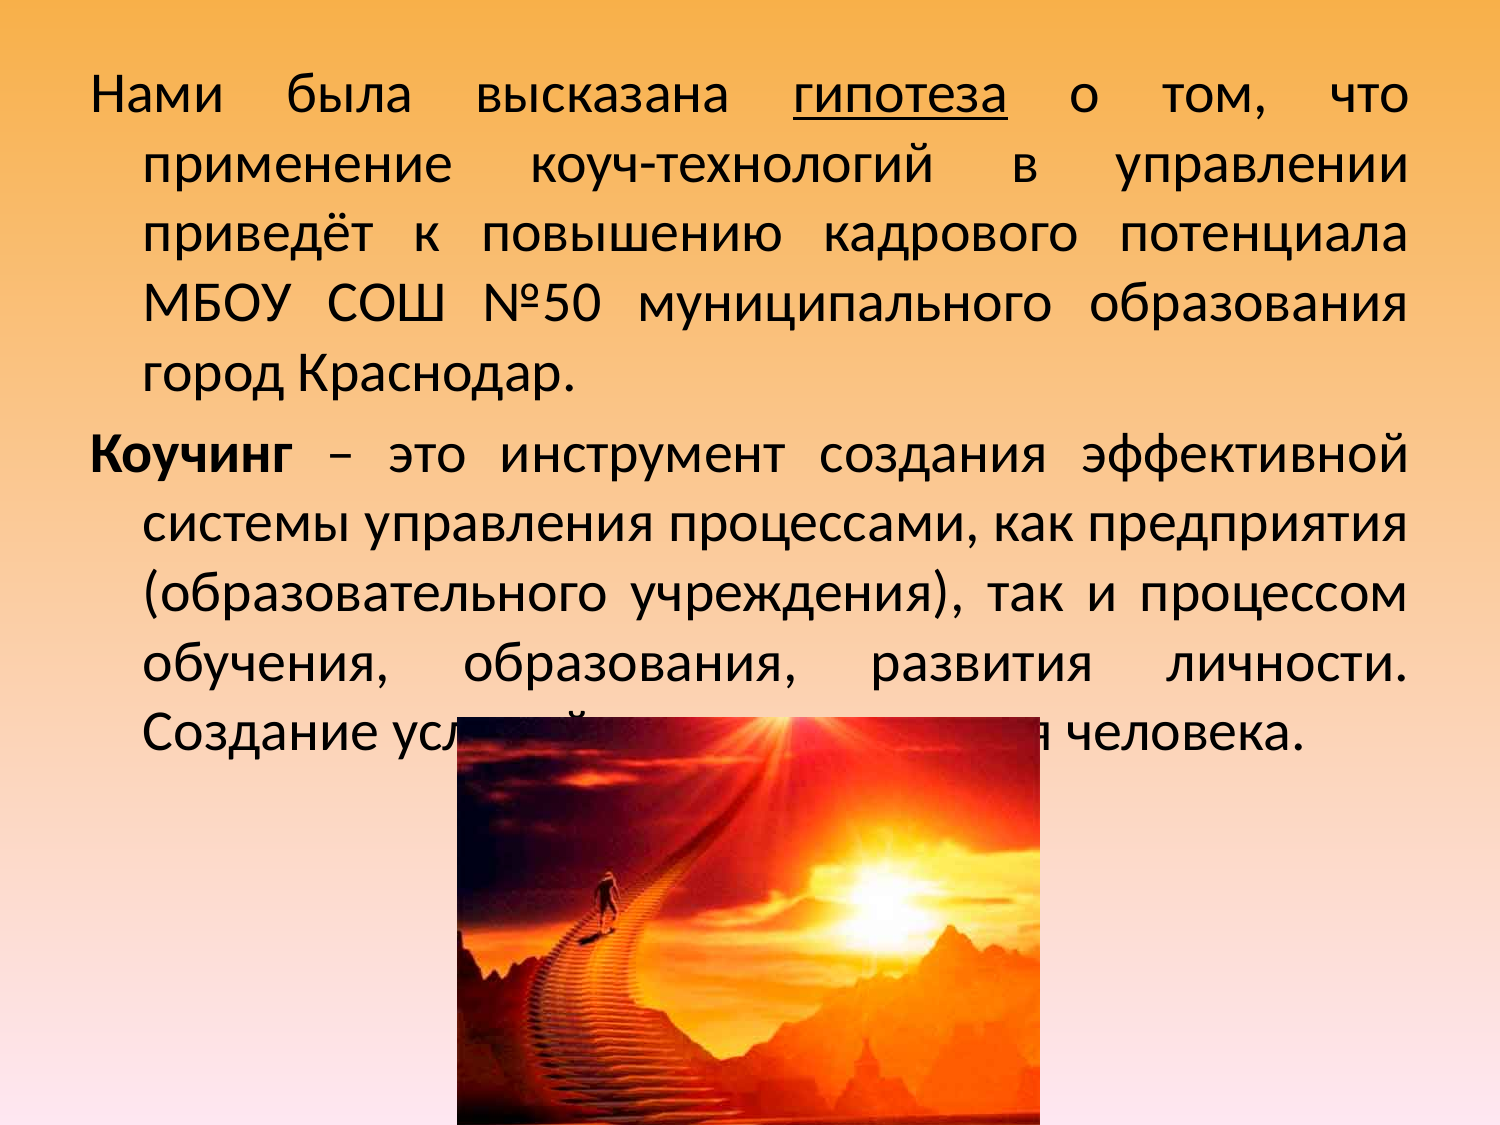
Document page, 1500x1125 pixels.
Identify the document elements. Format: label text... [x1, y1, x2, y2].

list Нами была высказана гипотеза о том, что применение коуч-технологий в управлении приведёт к повышению кадрового потенциала МБОУ СОШ №50 муниципального образования город Краснодар. Коучинг – это инструмент создания эффективной системы управления процессами, как предприятия (образовательного учреждения), так и процессом обучения, образования, развития личности. Создание условий для саморазвития человека. [75, 46, 1425, 786]
picture [456, 717, 1040, 1125]
